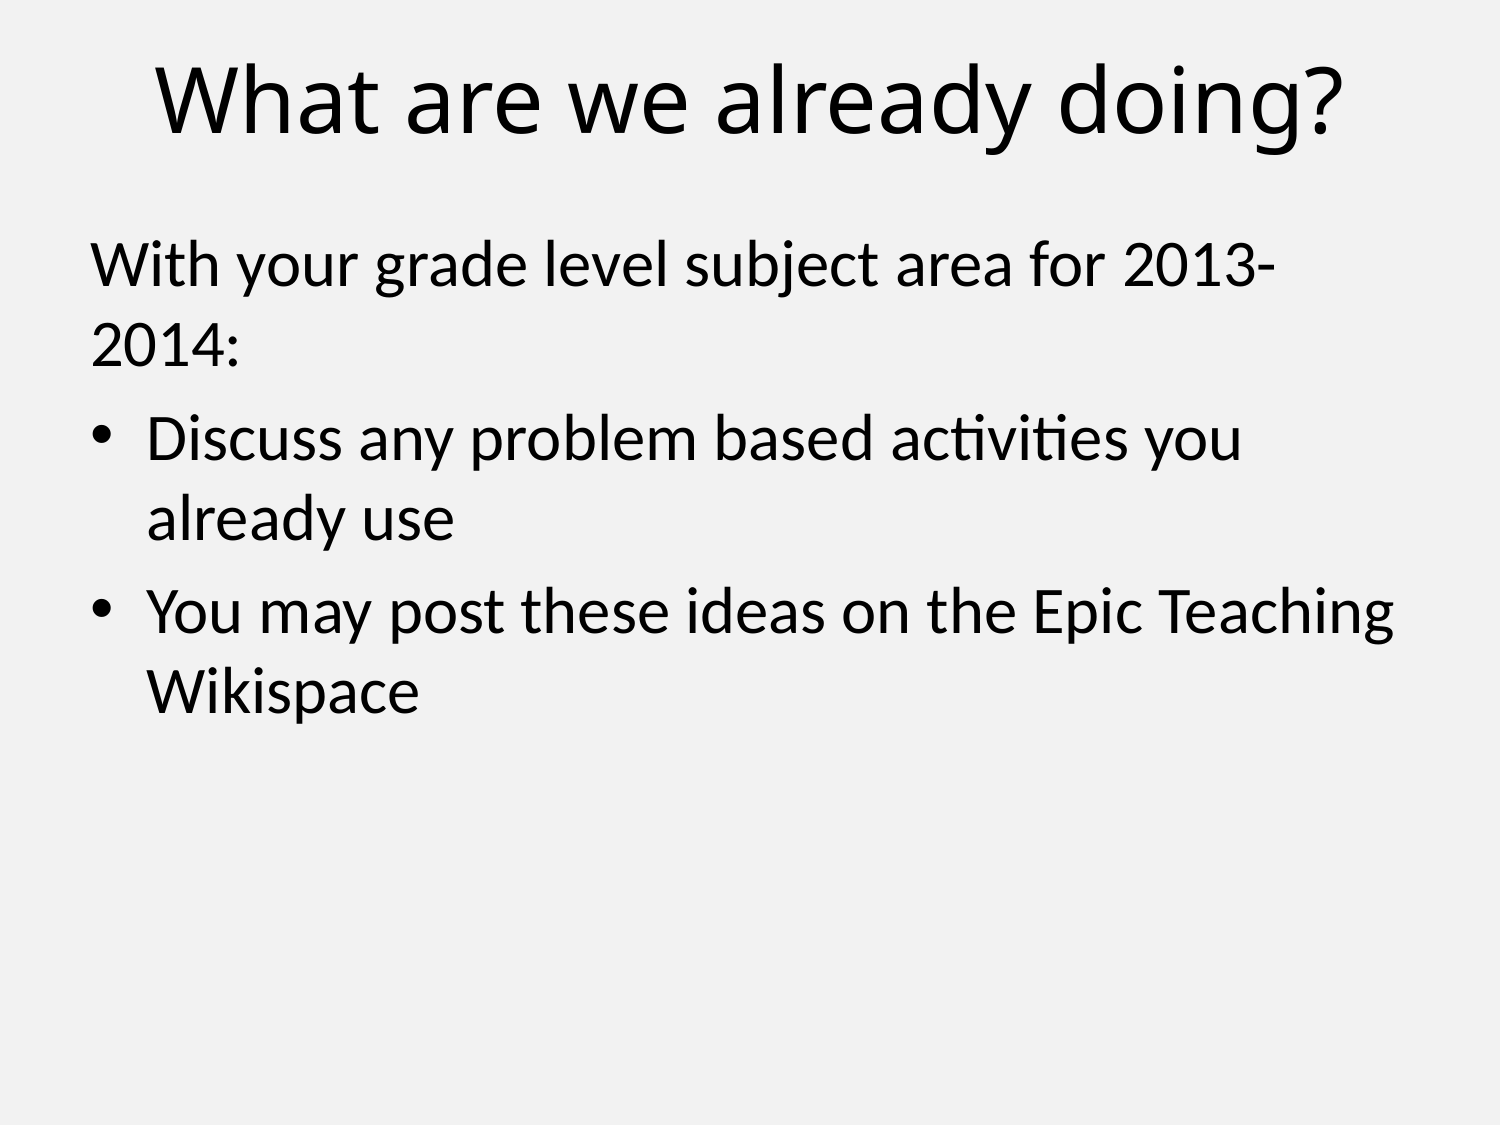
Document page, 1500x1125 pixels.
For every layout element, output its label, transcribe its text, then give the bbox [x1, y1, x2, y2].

title What are we already doing? [75, 3, 1425, 191]
list With your grade level subject area for 2013-2014: Discuss any problem based activities you already use You may post these ideas on the Epic Teaching Wikispace [75, 212, 1425, 955]
